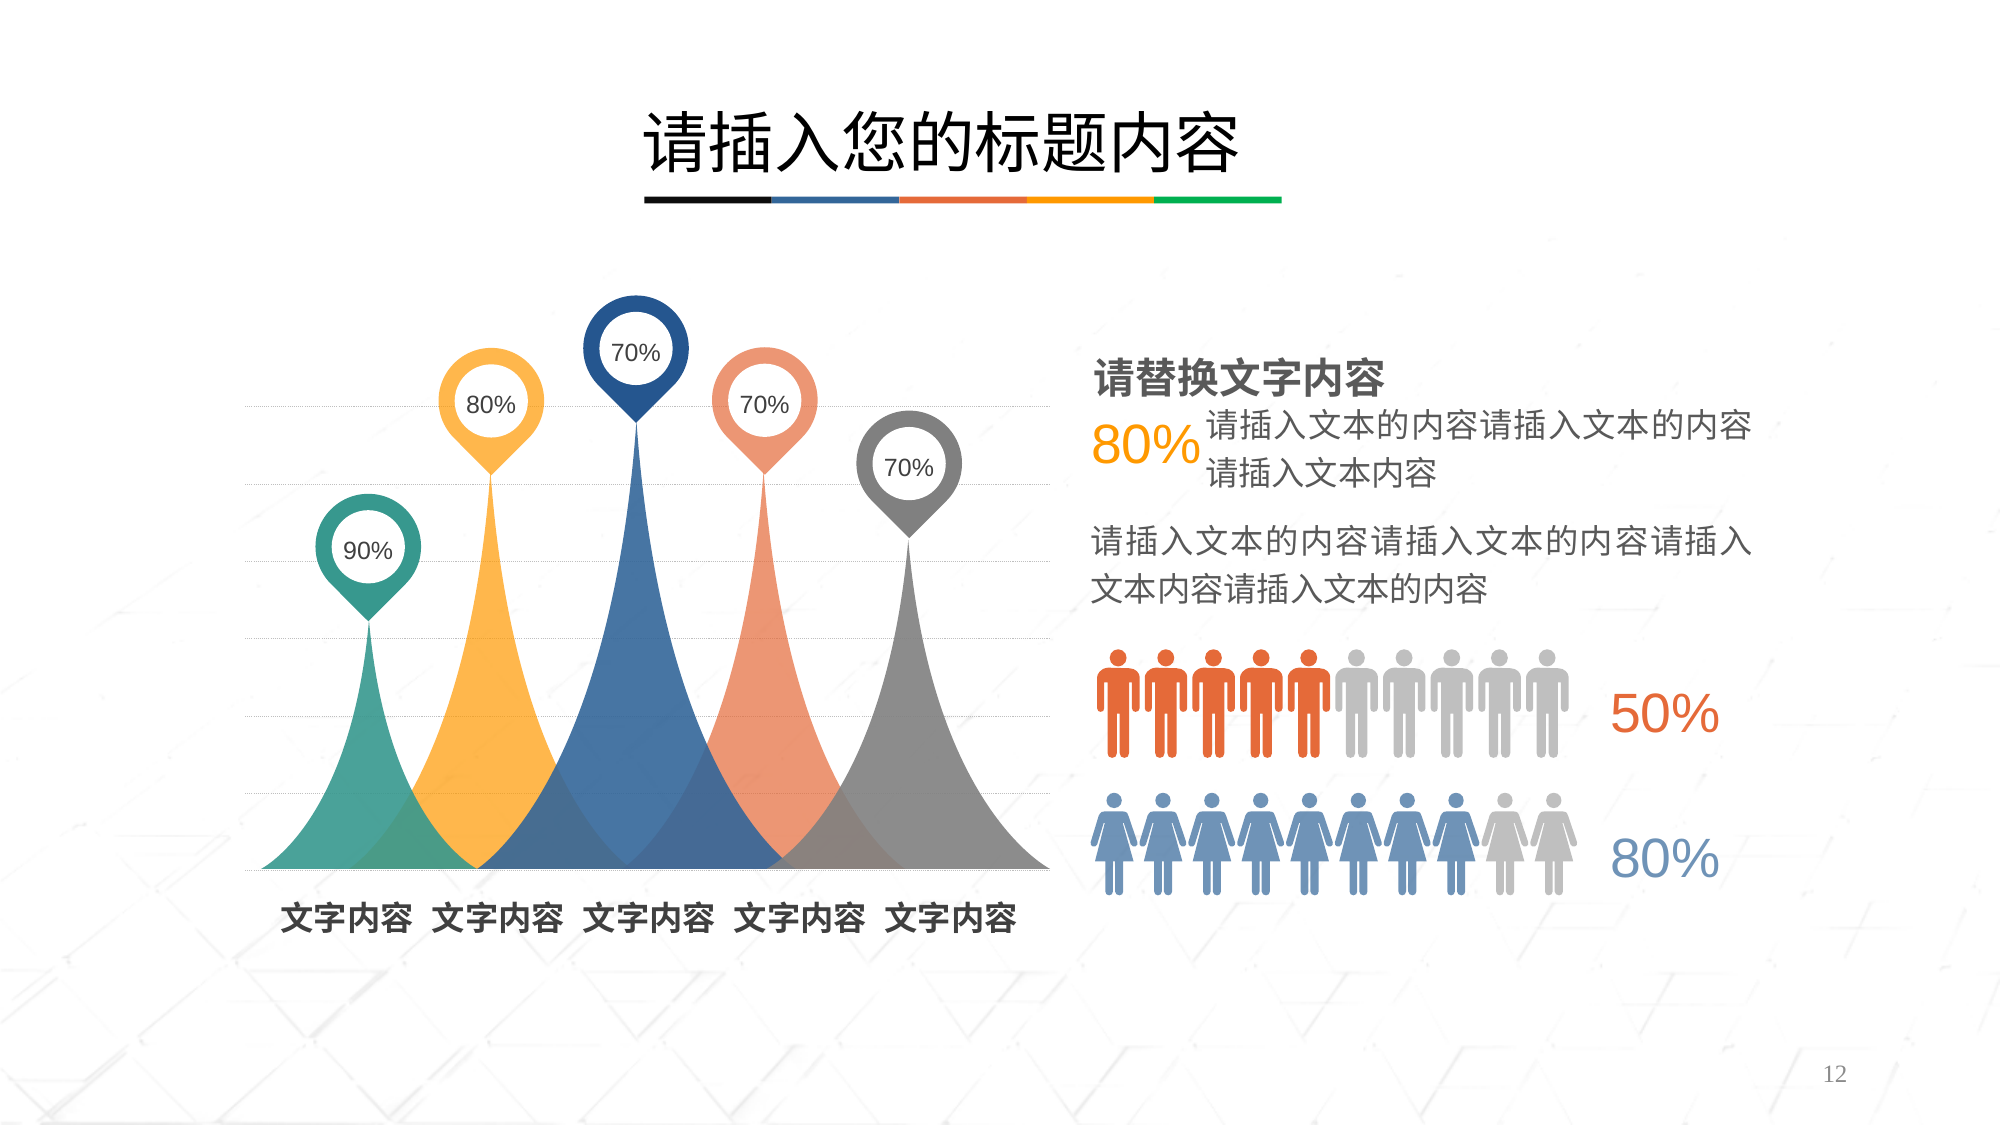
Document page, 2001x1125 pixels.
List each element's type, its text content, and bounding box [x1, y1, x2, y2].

text_box 请替换文字内容 [1093, 341, 1479, 402]
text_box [856, 410, 962, 517]
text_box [315, 493, 422, 600]
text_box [244, 406, 1051, 871]
text_box 50% [1610, 663, 1722, 744]
text_box 文字内容 [582, 888, 716, 937]
text_box 文字内容 [280, 888, 414, 937]
text_box 文字内容 [884, 888, 1018, 937]
text_box 80% [1090, 394, 1202, 475]
text_box 请插入文本的内容请插入文本的内容请插入文本内容请插入文本的内容 [1090, 512, 1754, 609]
text_box 80% [1610, 808, 1722, 889]
text_box 请插入文本的内容请插入文本的内容请插入文本内容 [1205, 396, 1754, 492]
text_box 文字内容 [431, 888, 565, 937]
slide_number 12 [1412, 1042, 1863, 1103]
text_box 文字内容 [733, 888, 867, 937]
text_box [438, 347, 545, 454]
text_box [1097, 649, 1569, 758]
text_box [1090, 792, 1578, 896]
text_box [583, 295, 689, 401]
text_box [711, 347, 818, 453]
